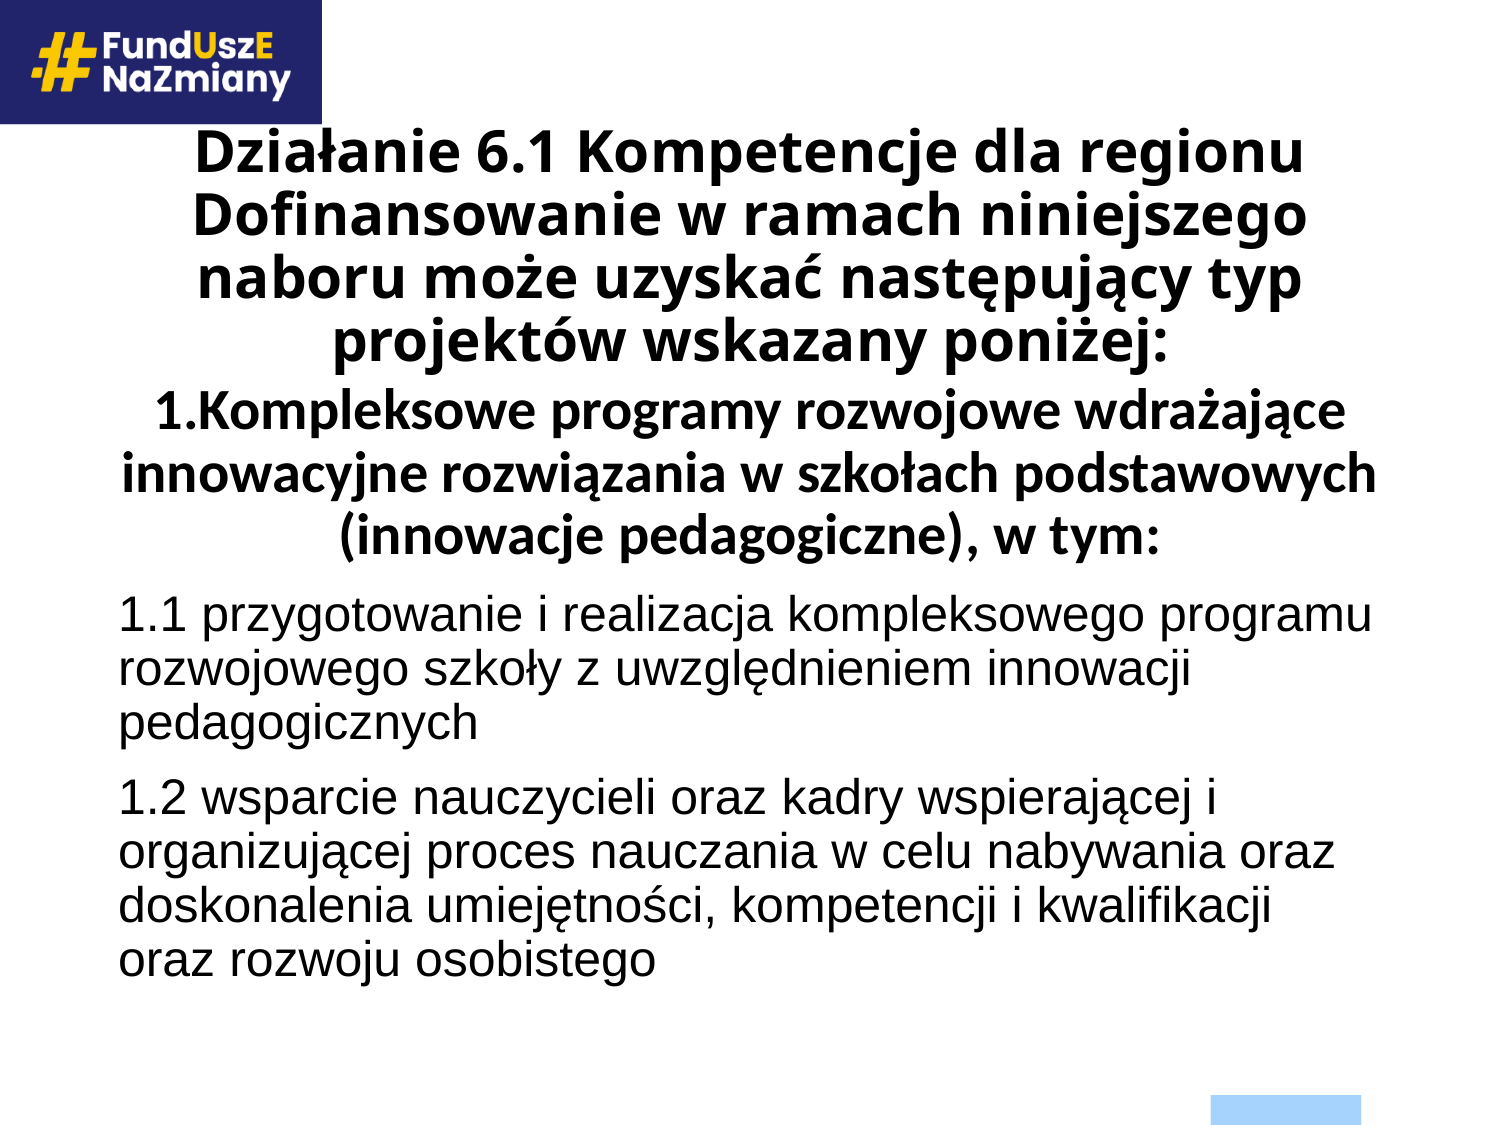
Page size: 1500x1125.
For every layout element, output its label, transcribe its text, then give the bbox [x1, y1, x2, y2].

list 1.Kompleksowe programy rozwojowe wdrażające innowacyjne rozwiązania w szkołach podstawowych (innowacje pedagogiczne), w tym: 1.1 przygotowanie i realizacja kompleksowego programu rozwojowego szkoły z uwzględnieniem innowacji pedagogicznych 1.2 wsparcie nauczycieli oraz kadry wspierającej i organizującej proces nauczania w celu nabywania oraz doskonalenia umiejętności, kompetencji i kwalifikacji oraz rozwoju osobistego [103, 371, 1397, 1060]
picture [0, 0, 1500, 1125]
title Działanie 6.1 Kompetencje dla regionu Dofinansowanie w ramach niniejszego naboru może uzyskać następujący typ projektów wskazany poniżej: [103, 136, 1397, 361]
